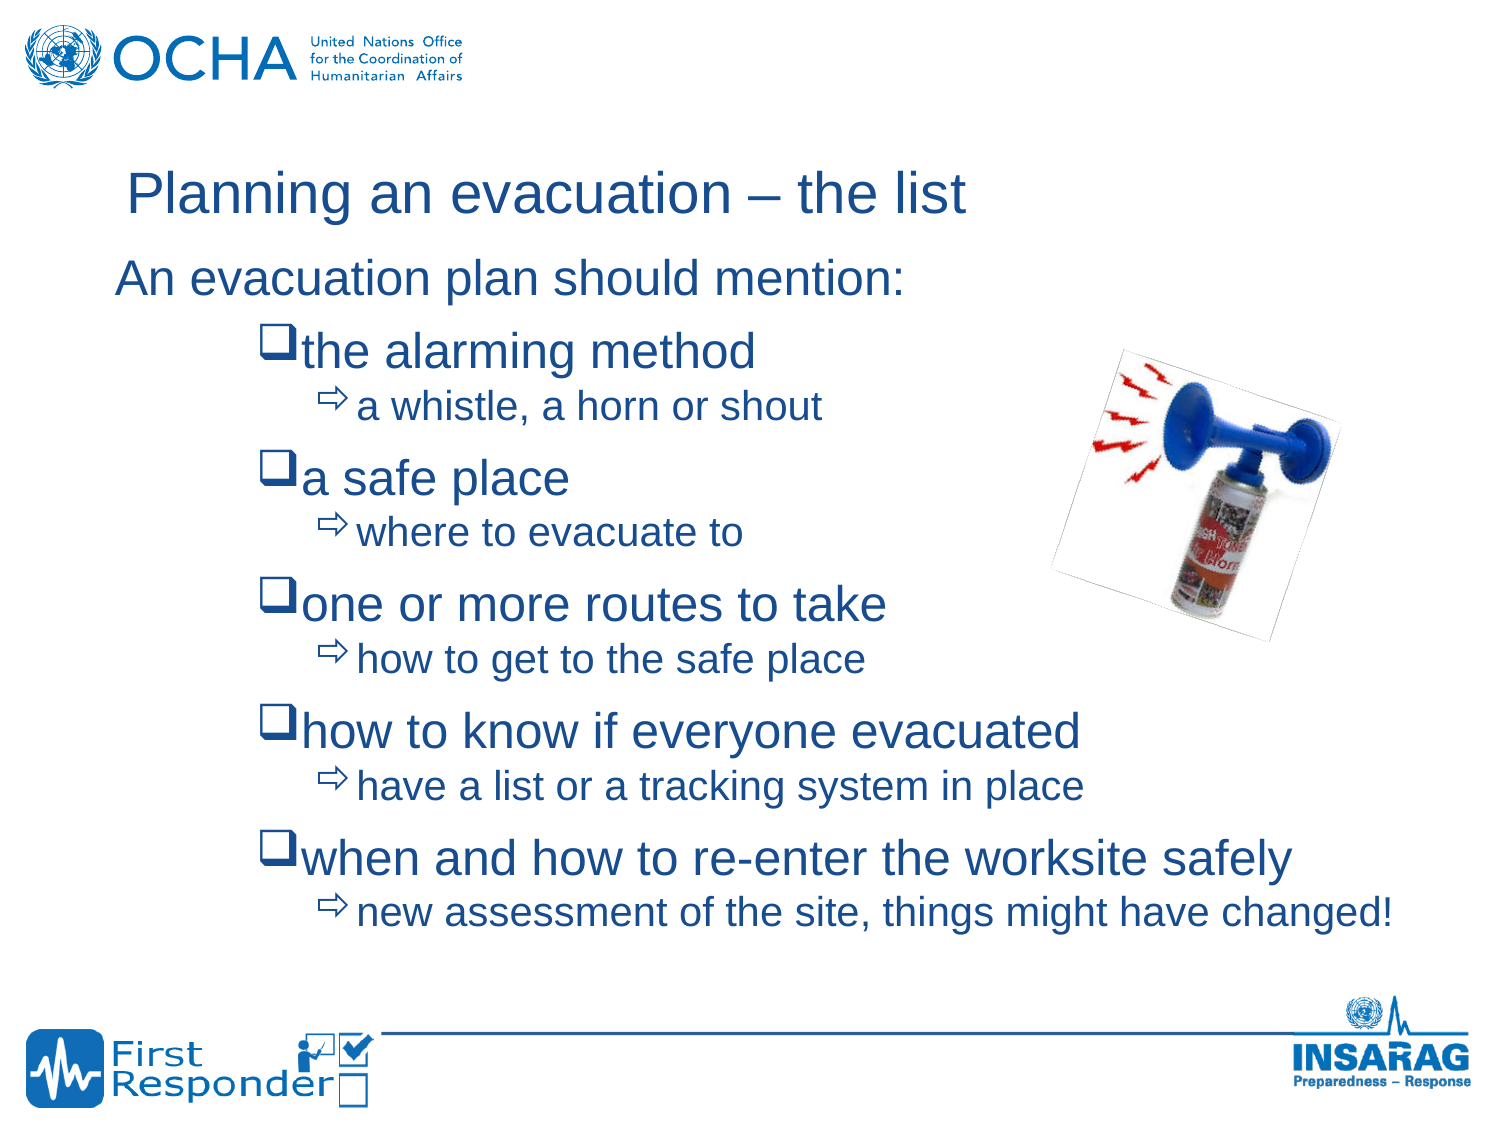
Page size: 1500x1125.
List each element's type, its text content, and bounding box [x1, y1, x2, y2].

list An evacuation plan should mention: the alarming method a whistle, a horn or shout a safe place where to evacuate to one or more routes to take how to get to the safe place how to know if everyone evacuated have a list or a tracking system in place when and how to re-enter the worksite safely new assessment of the site, things might have changed! [99, 237, 1425, 1025]
picture [24, 1024, 375, 1113]
picture [1080, 380, 1311, 611]
text_box Planning an evacuation – the list [104, 147, 983, 233]
picture [1287, 995, 1471, 1094]
